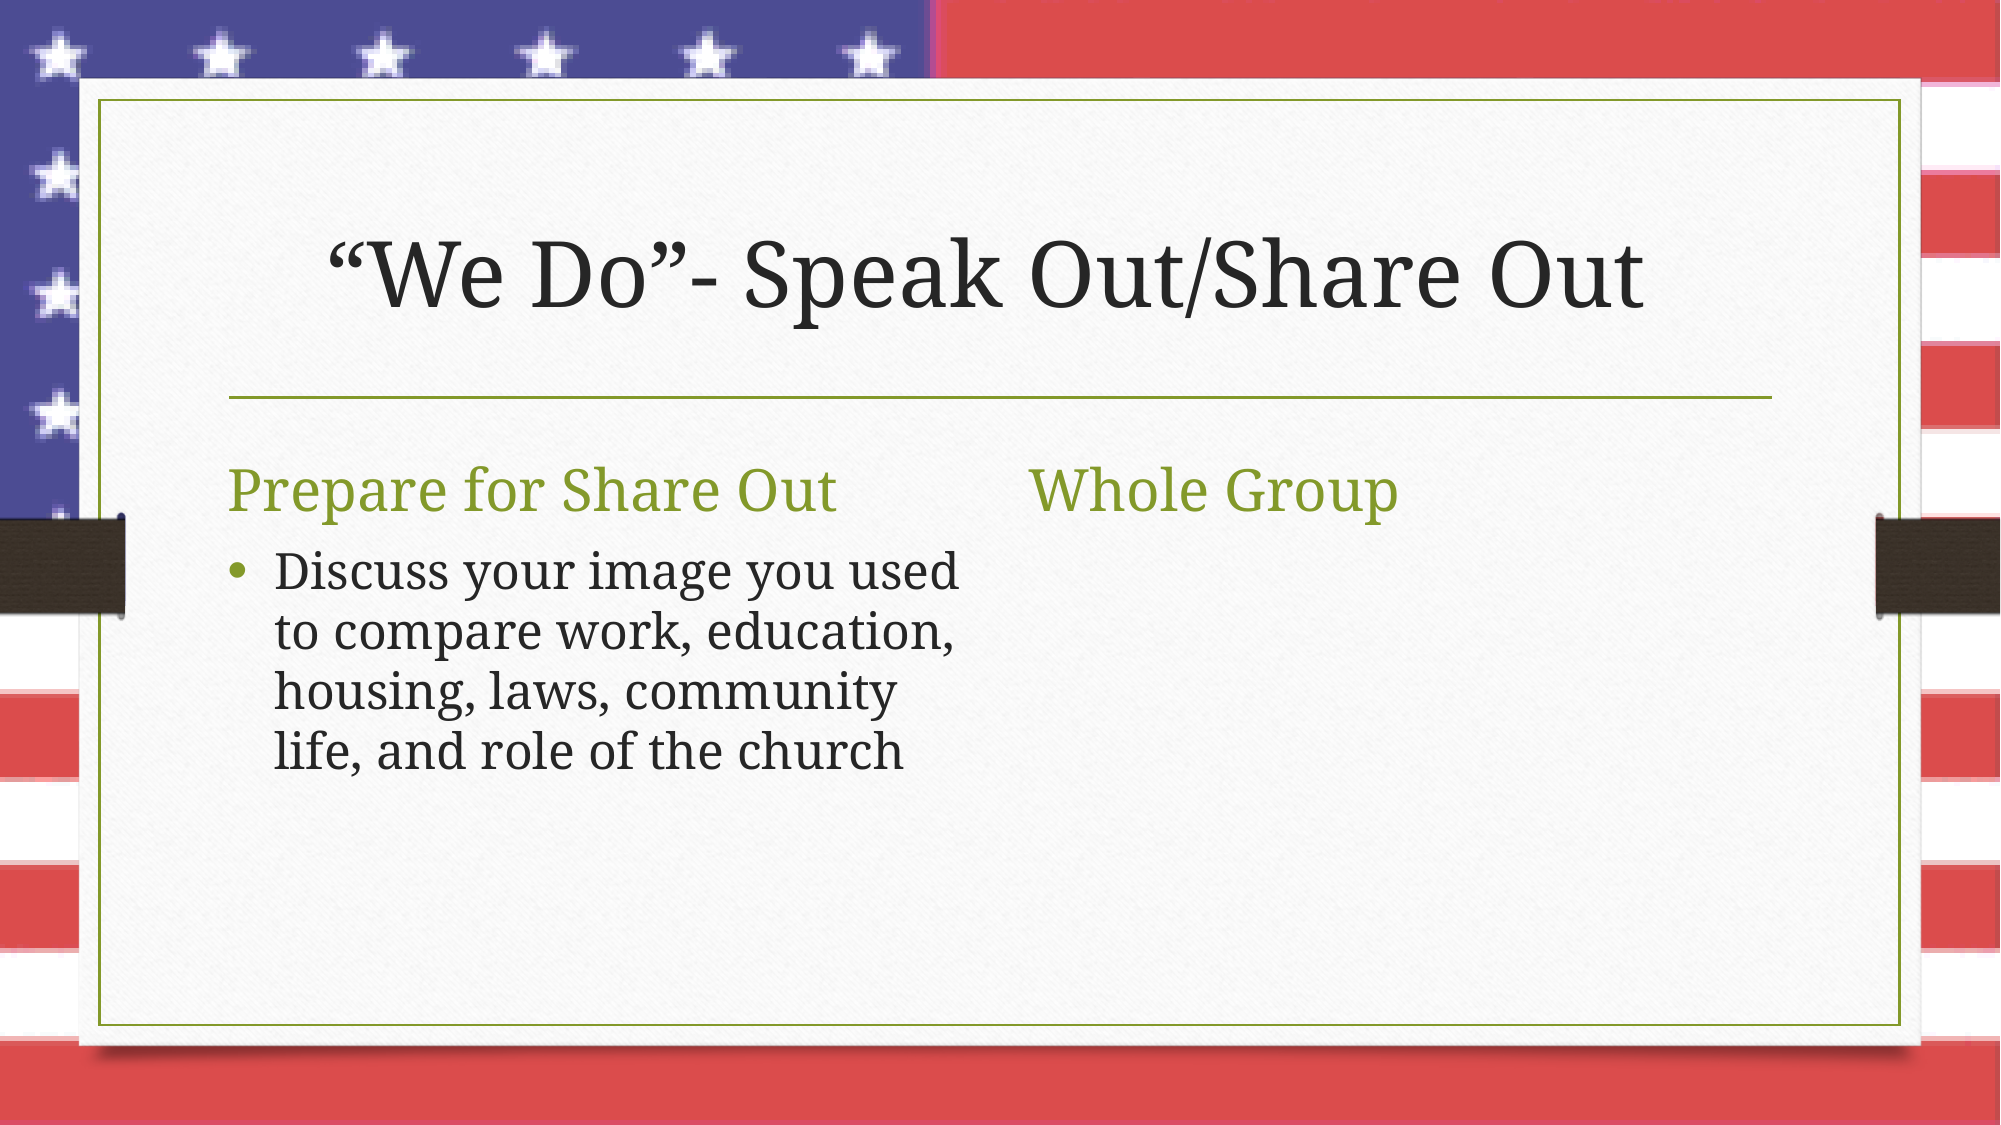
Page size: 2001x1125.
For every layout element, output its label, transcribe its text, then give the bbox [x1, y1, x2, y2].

picture [0, 0, 2001, 1125]
list Prepare for Share Out [212, 436, 987, 531]
list Whole Group [1013, 436, 1788, 531]
list Discuss your image you used to compare work, education, housing, laws, community life, and role of the church [212, 532, 987, 964]
title “We Do”- Speak Out/Share Out [199, 163, 1774, 378]
